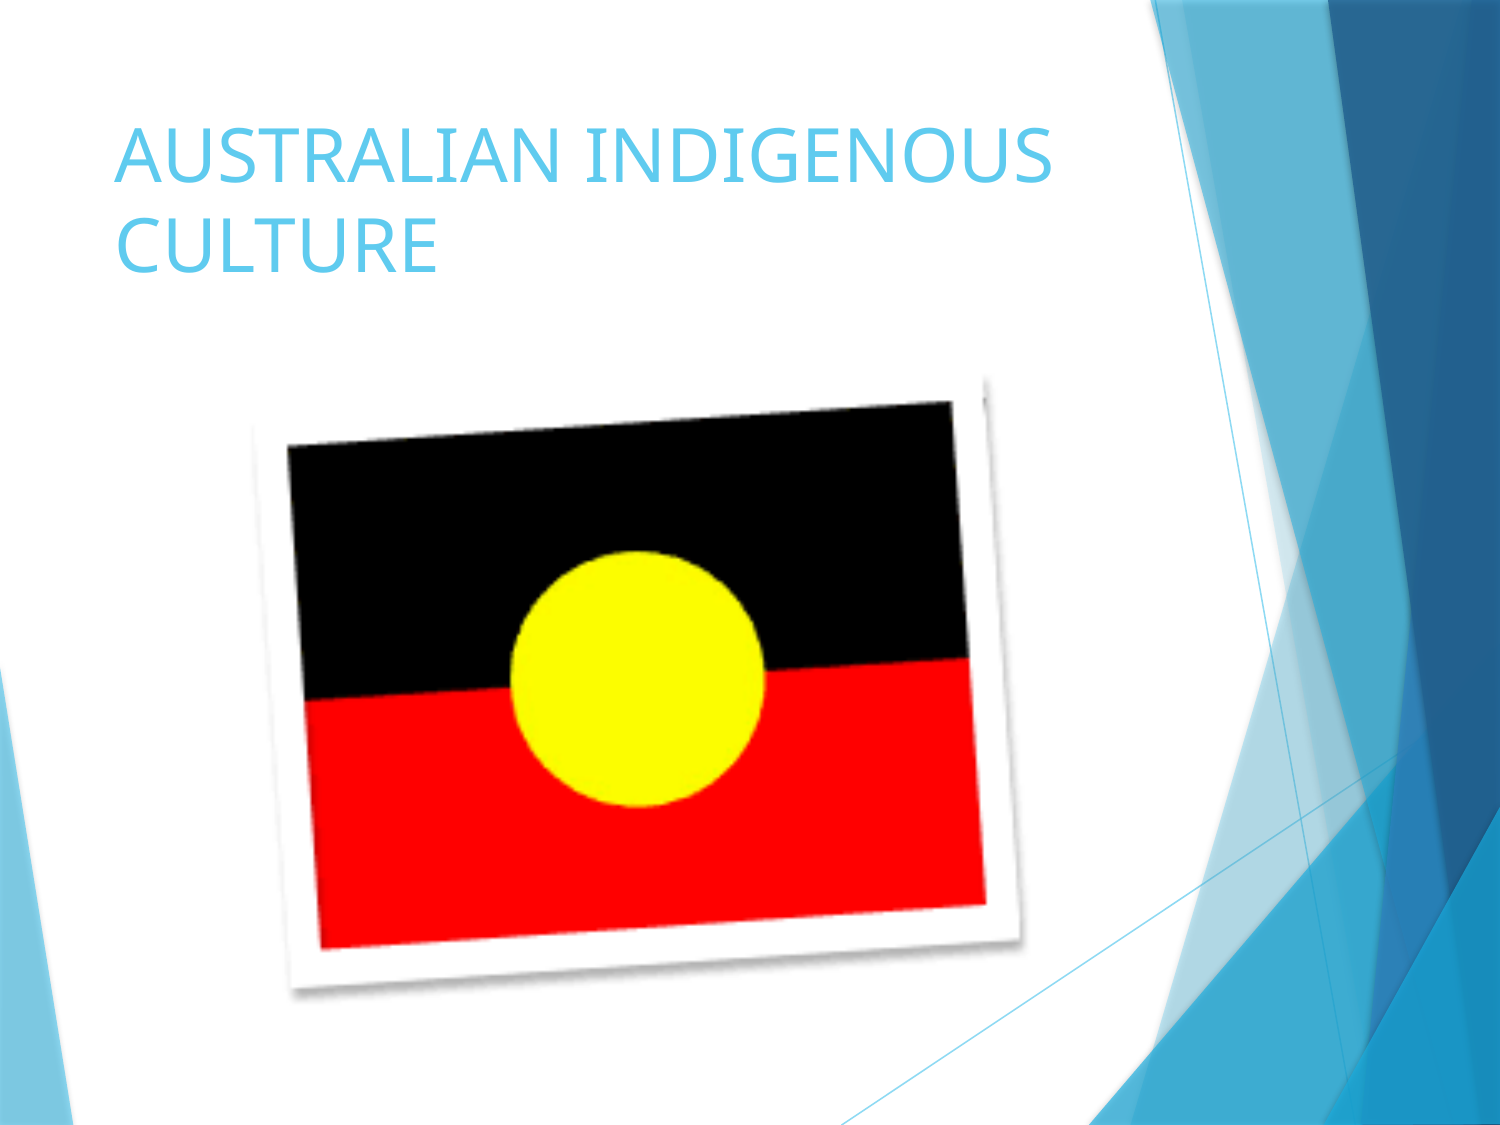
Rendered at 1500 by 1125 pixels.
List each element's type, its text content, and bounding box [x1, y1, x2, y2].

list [241, 349, 1045, 1016]
title AUSTRALIAN INDIGENOUS CULTURE [99, 99, 1142, 317]
